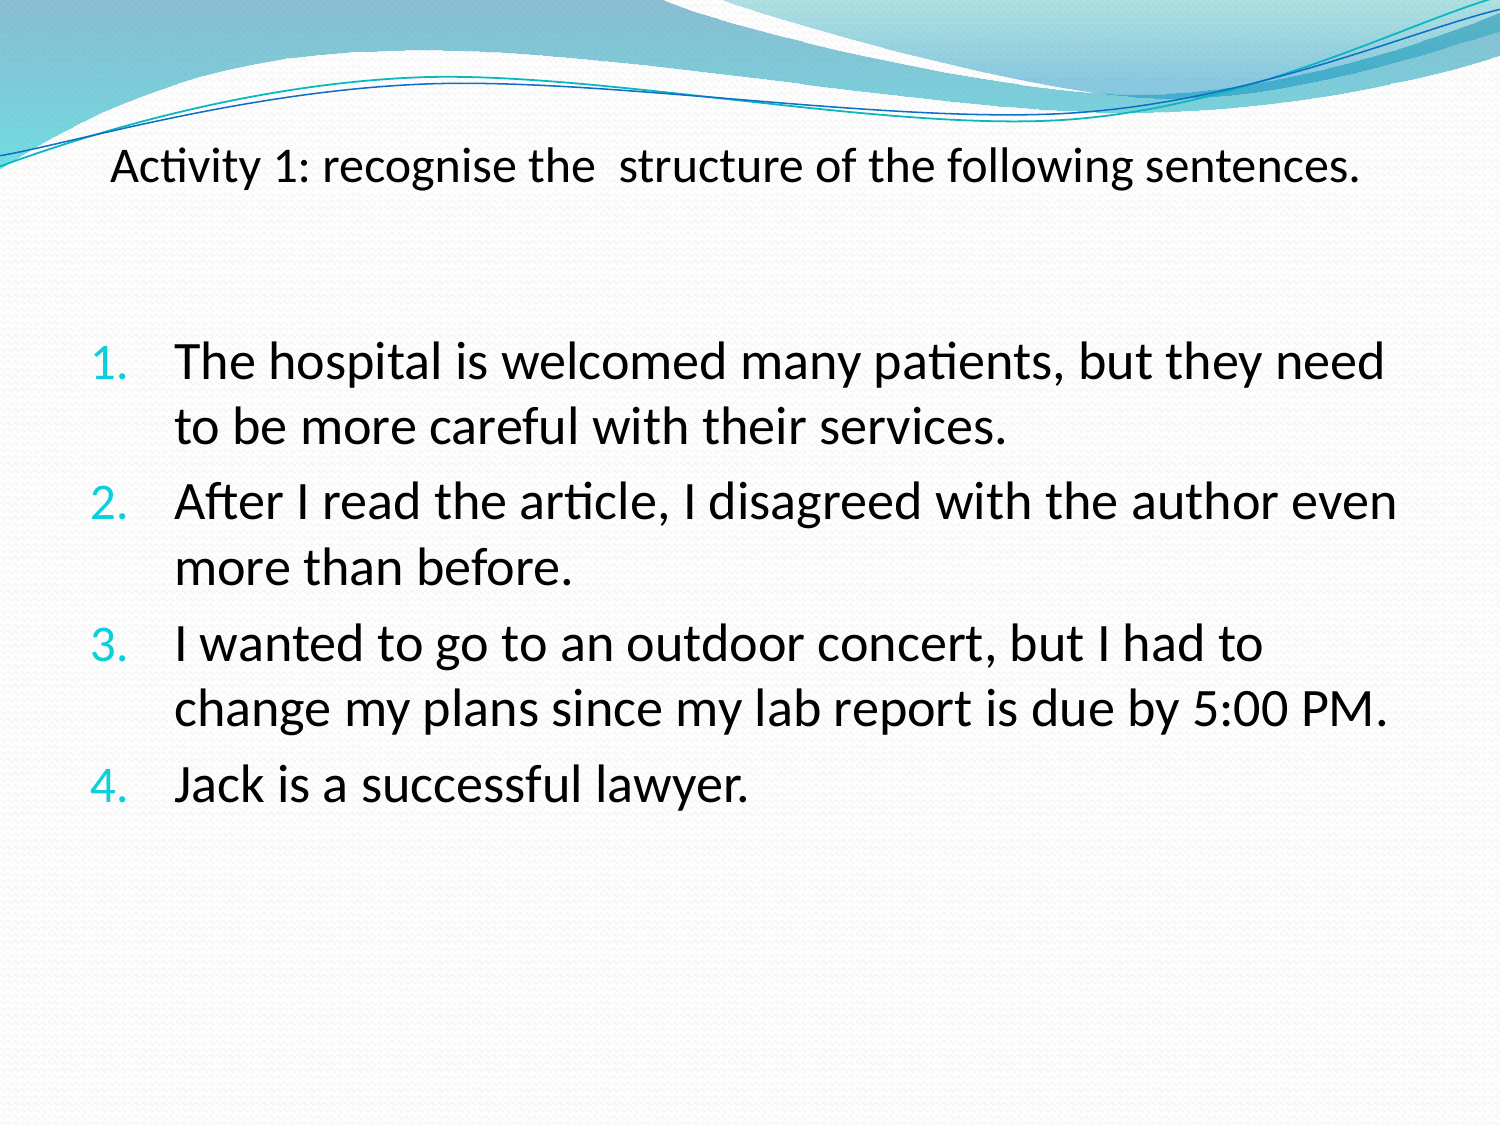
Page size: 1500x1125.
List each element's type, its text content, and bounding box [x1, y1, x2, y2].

list The hospital is welcomed many patients, but they need to be more careful with their services. After I read the article, I disagreed with the author even more than before. I wanted to go to an outdoor concert, but I had to change my plans since my lab report is due by 5:00 PM. Jack is a successful lawyer. [75, 317, 1425, 1038]
title Activity 1: recognise the structure of the following sentences. [64, 125, 1415, 313]
